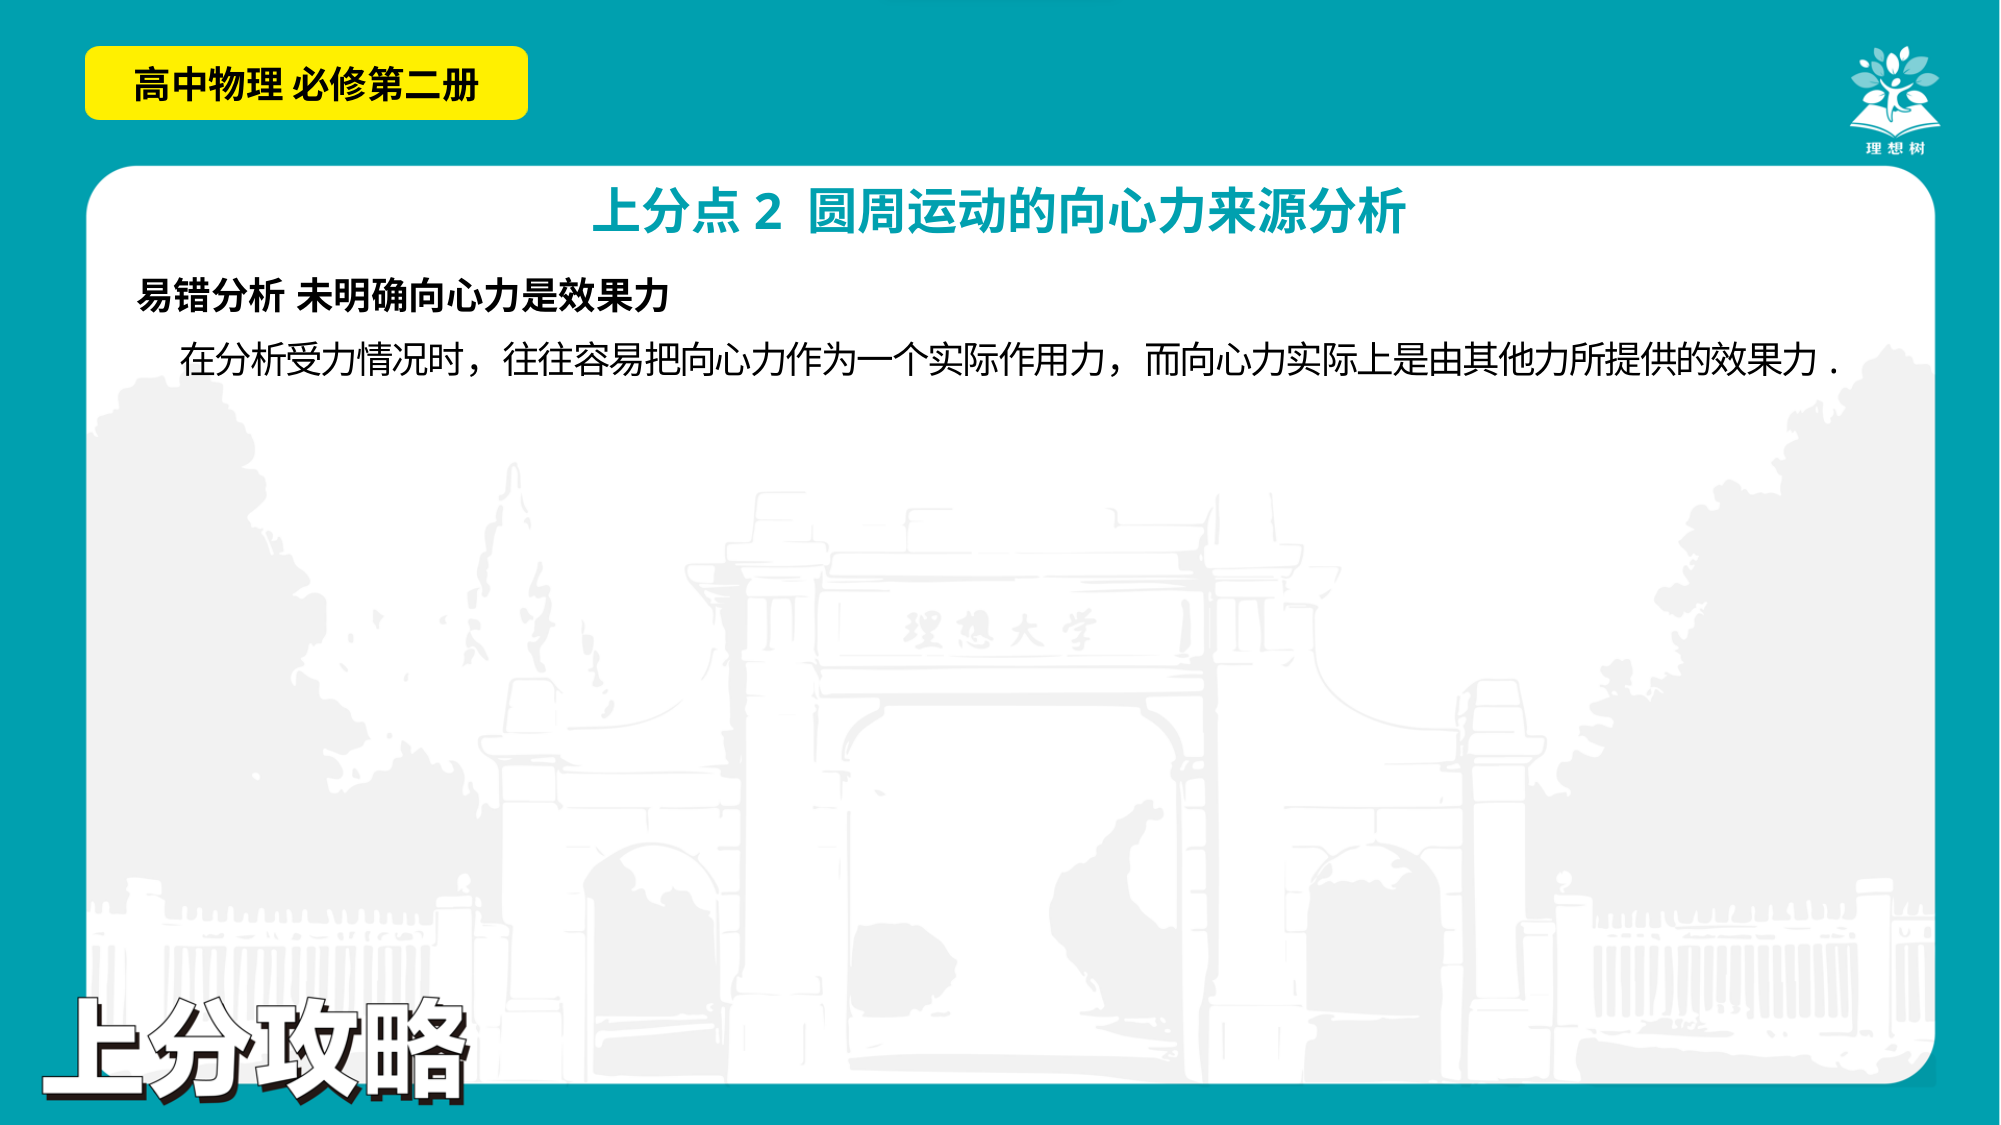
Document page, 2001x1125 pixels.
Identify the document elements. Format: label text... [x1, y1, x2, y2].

text_box 易错分析 未明确向心力是效果力 在分析受力情况时，往往容易把向心力作为一个实际作用力，而向心力实际上是由其他力所提供的效果力. [136, 247, 1865, 375]
picture [0, 0, 2000, 1125]
